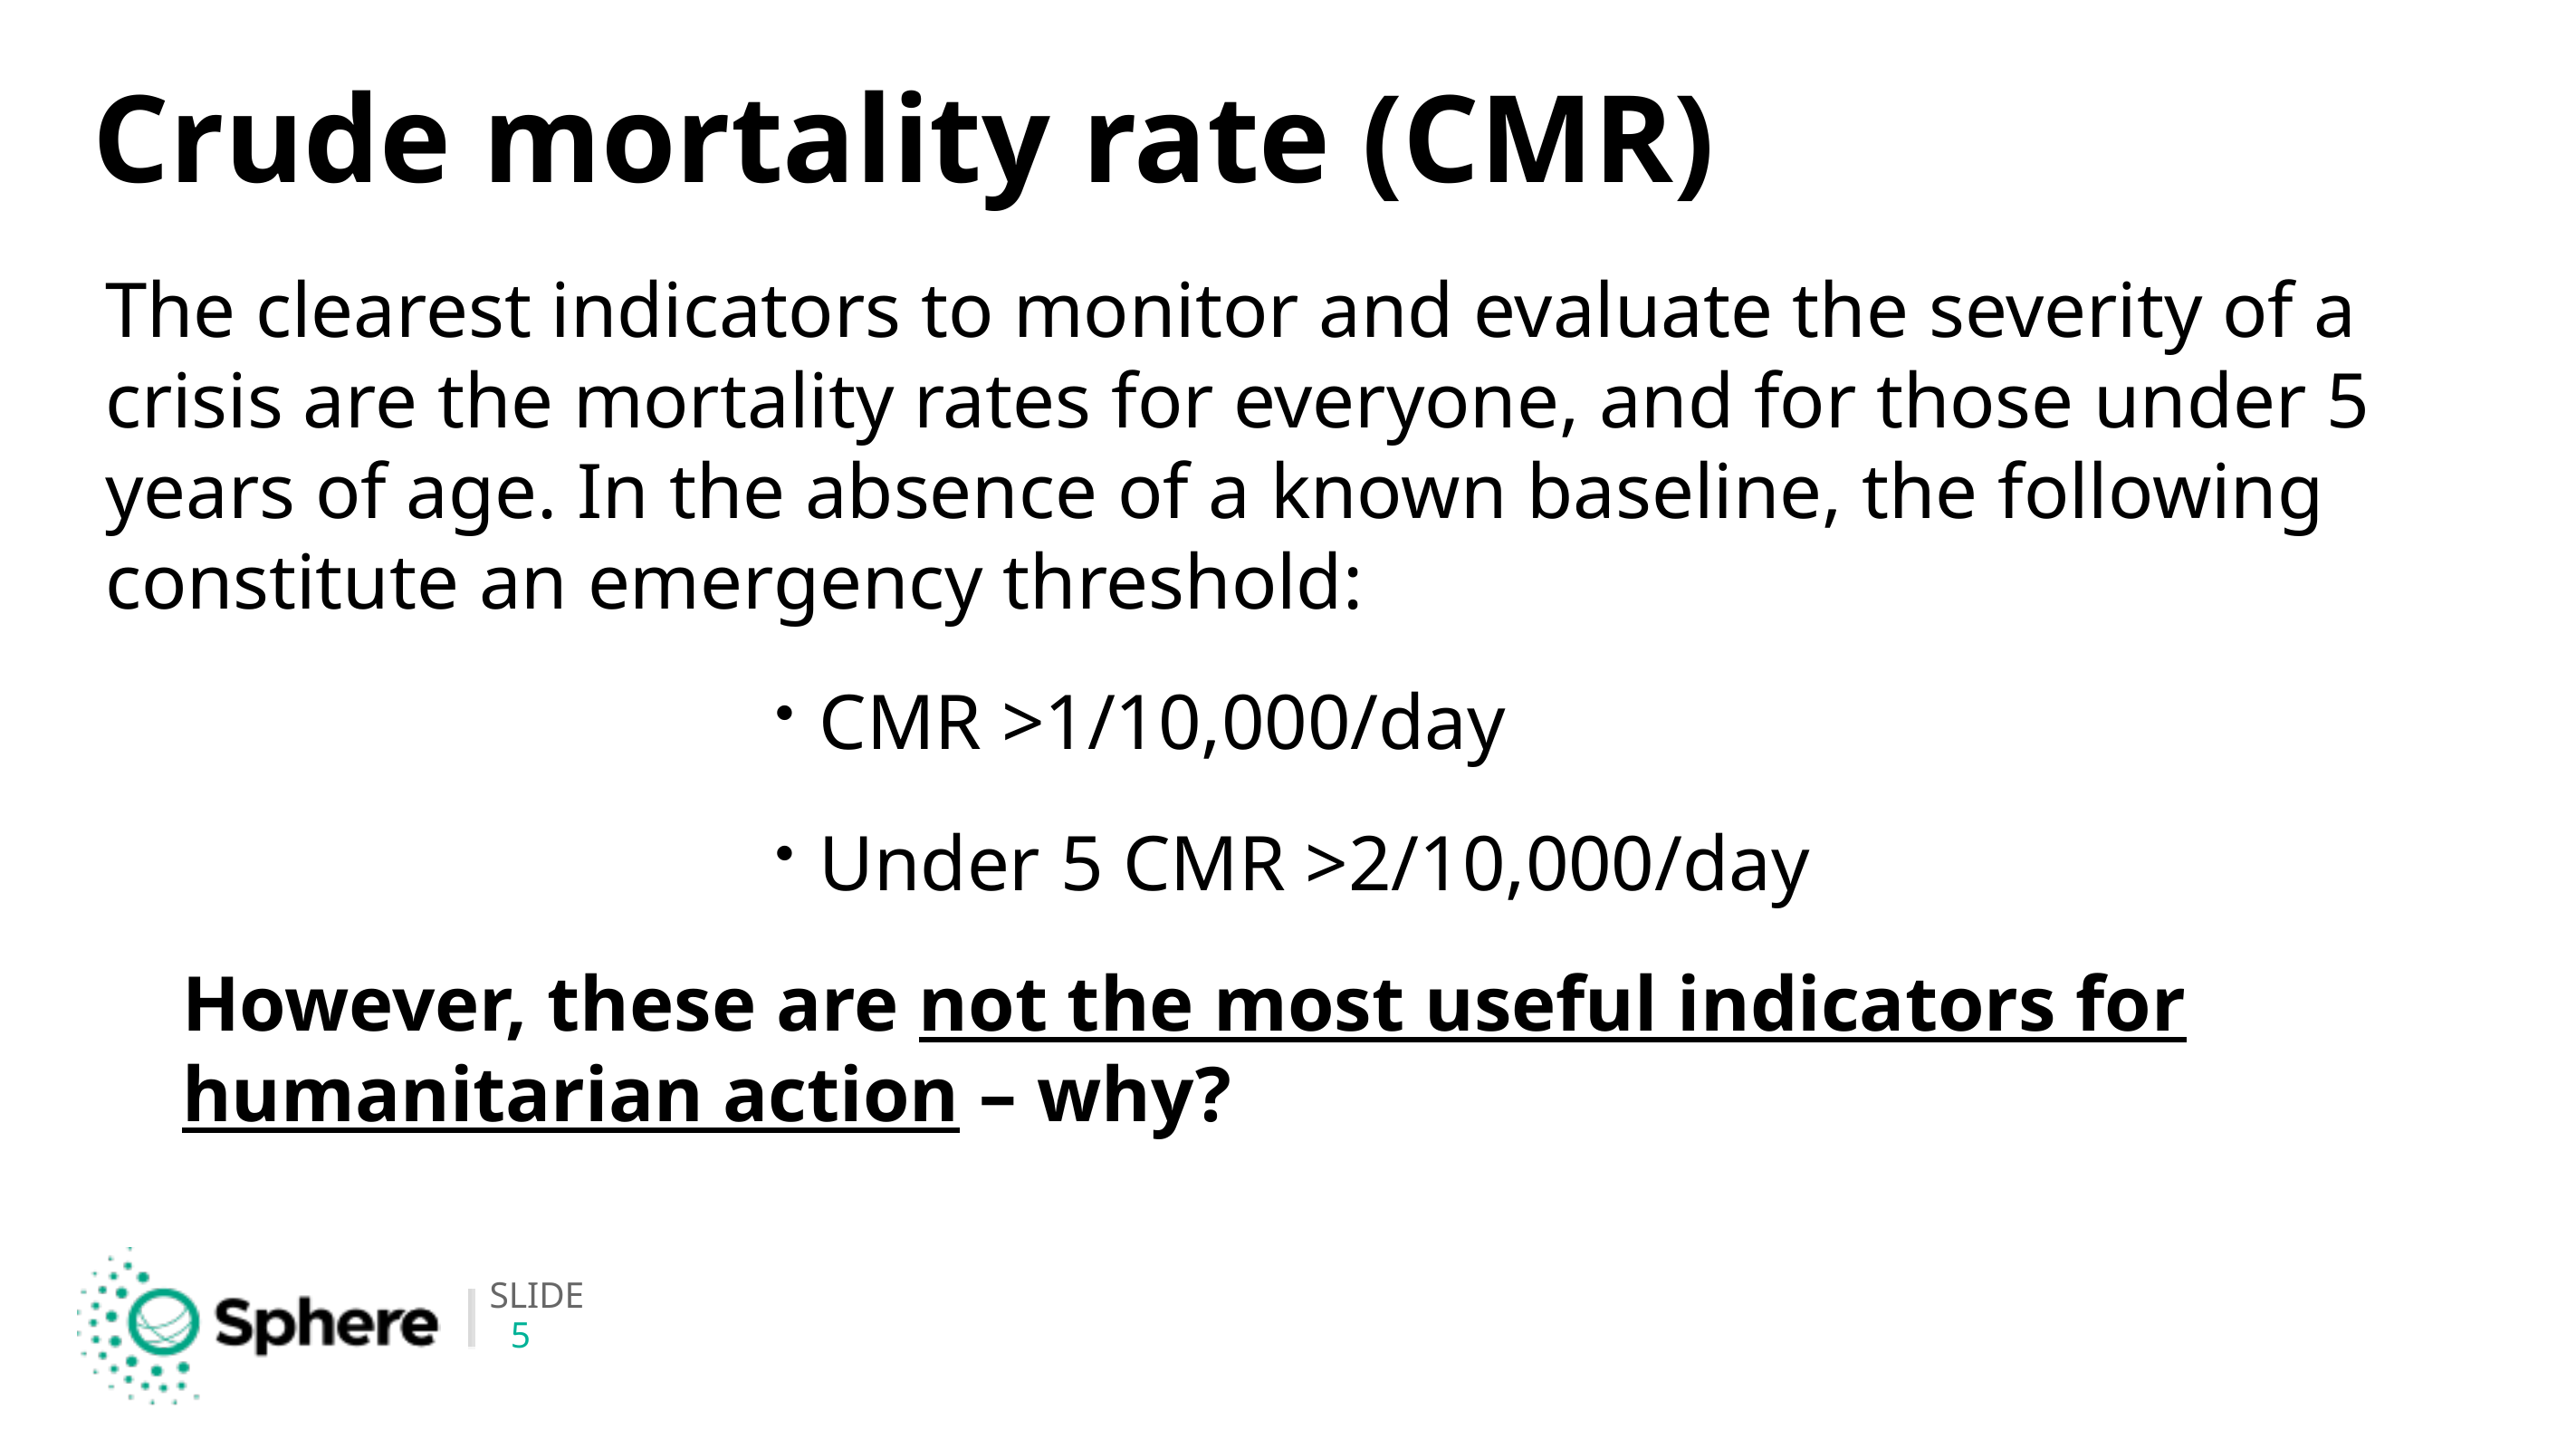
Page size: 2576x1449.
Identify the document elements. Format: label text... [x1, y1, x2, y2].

slide_number 5 [502, 1304, 562, 1364]
picture [468, 1289, 479, 1349]
title Crude mortality rate (CMR) [85, 53, 2284, 375]
picture [77, 1247, 441, 1407]
list The clearest indicators to monitor and evaluate the severity of a crisis are the mortality rates for everyone, and for those under 5 years of age. In the absence of a known baseline, the following constitute an emergency threshold: CMR >1/10,000/day Under 5 CMR >2/10,000/day However, these are not the most useful indicators for humanitarian action – why? [97, 254, 2491, 1225]
